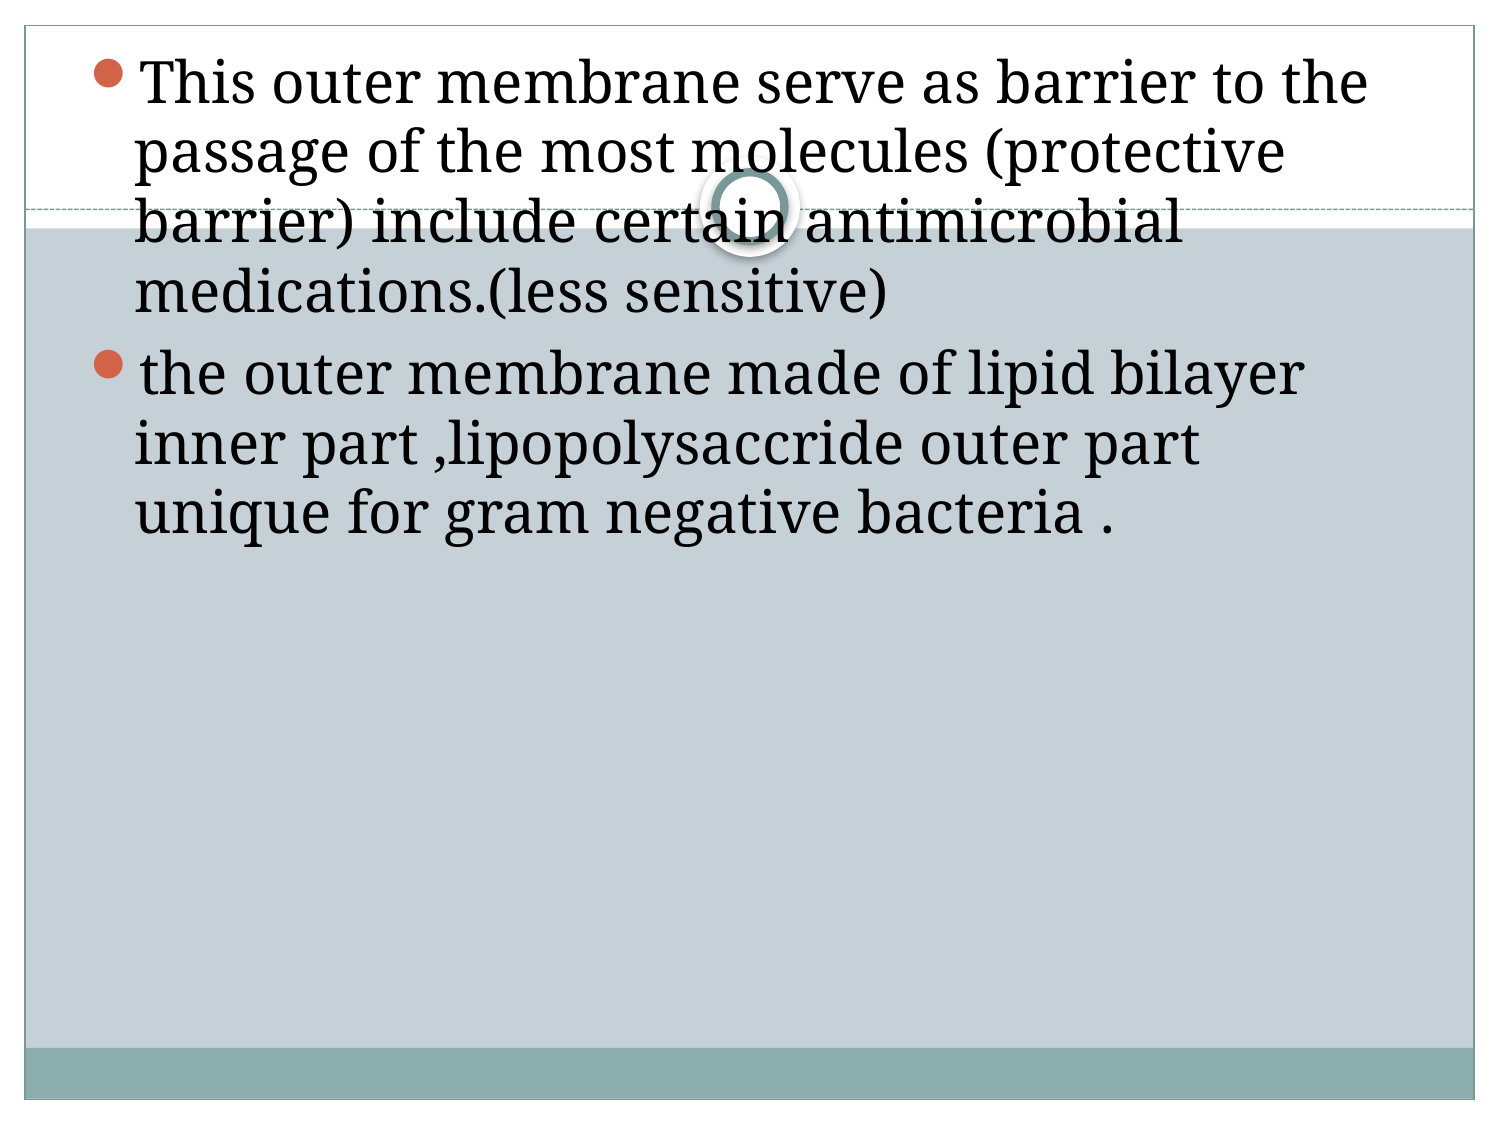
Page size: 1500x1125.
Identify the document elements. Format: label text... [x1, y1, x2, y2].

list This outer membrane serve as barrier to the passage of the most molecules (protective barrier) include certain antimicrobial medications.(less sensitive) the outer membrane made of lipid bilayer inner part ,lipopolysaccride outer part unique for gram negative bacteria . [75, 37, 1425, 1005]
